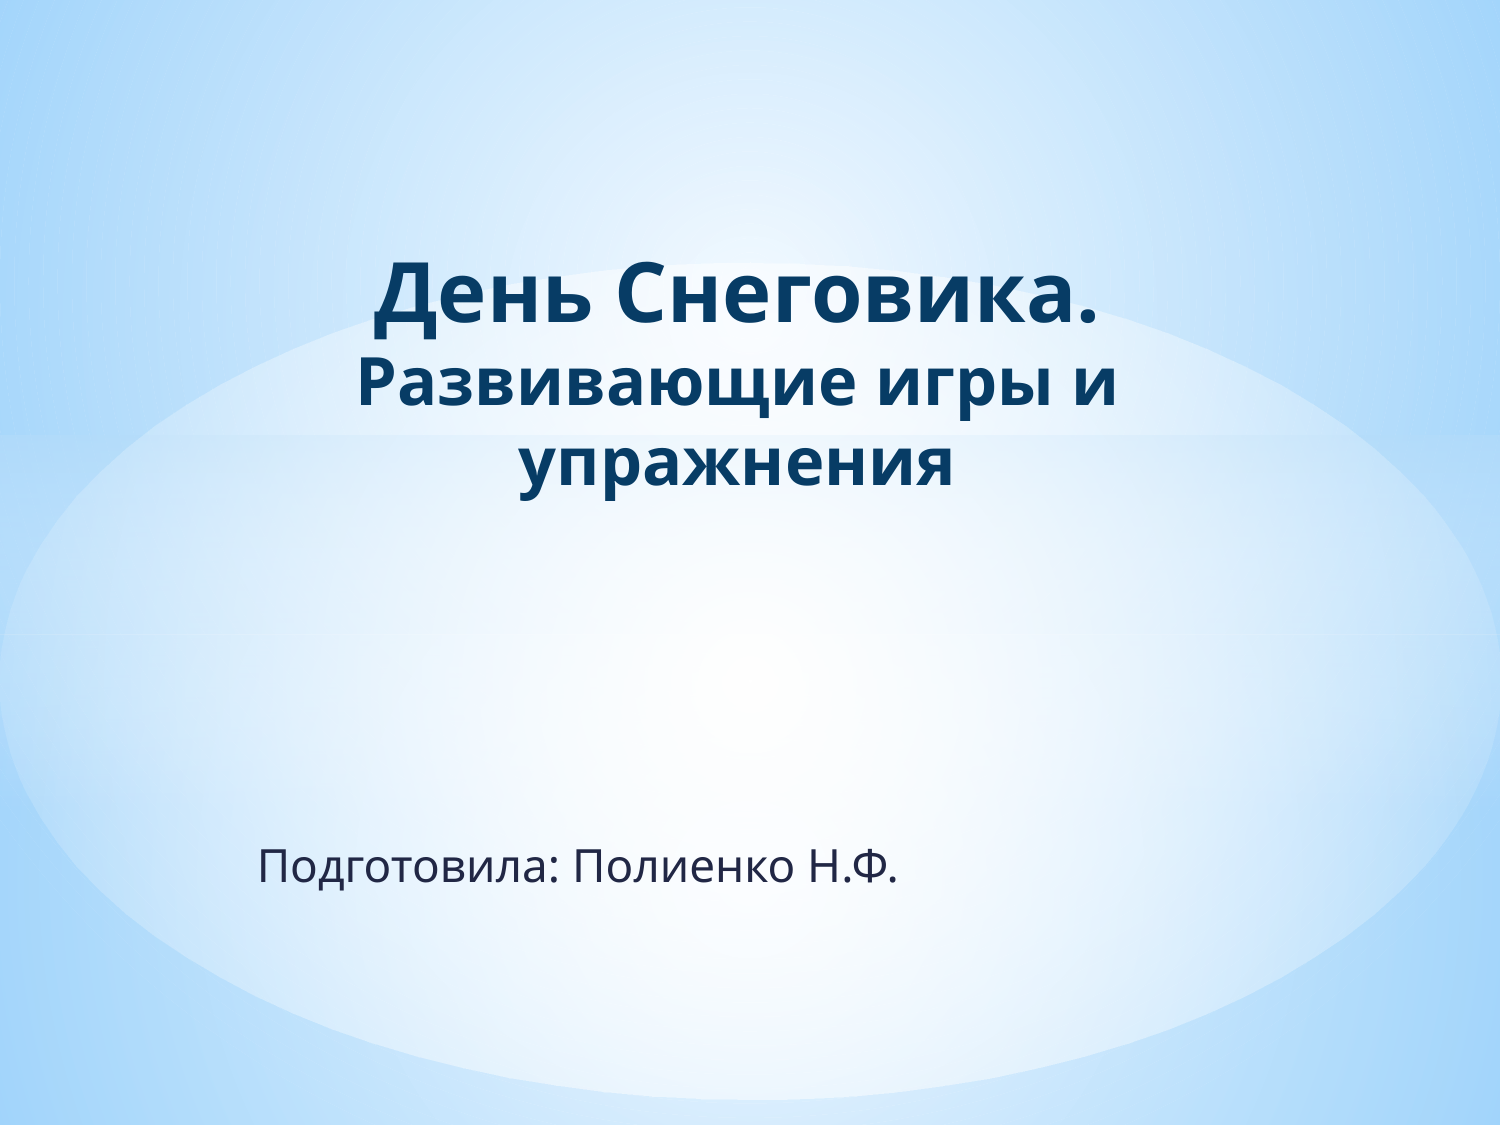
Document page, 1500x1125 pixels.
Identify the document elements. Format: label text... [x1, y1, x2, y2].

subtitle Подготовила: Полиенко Н.Ф. [241, 828, 1167, 974]
title День Снеговика. Развивающие игры и упражнения [134, 231, 1312, 808]
